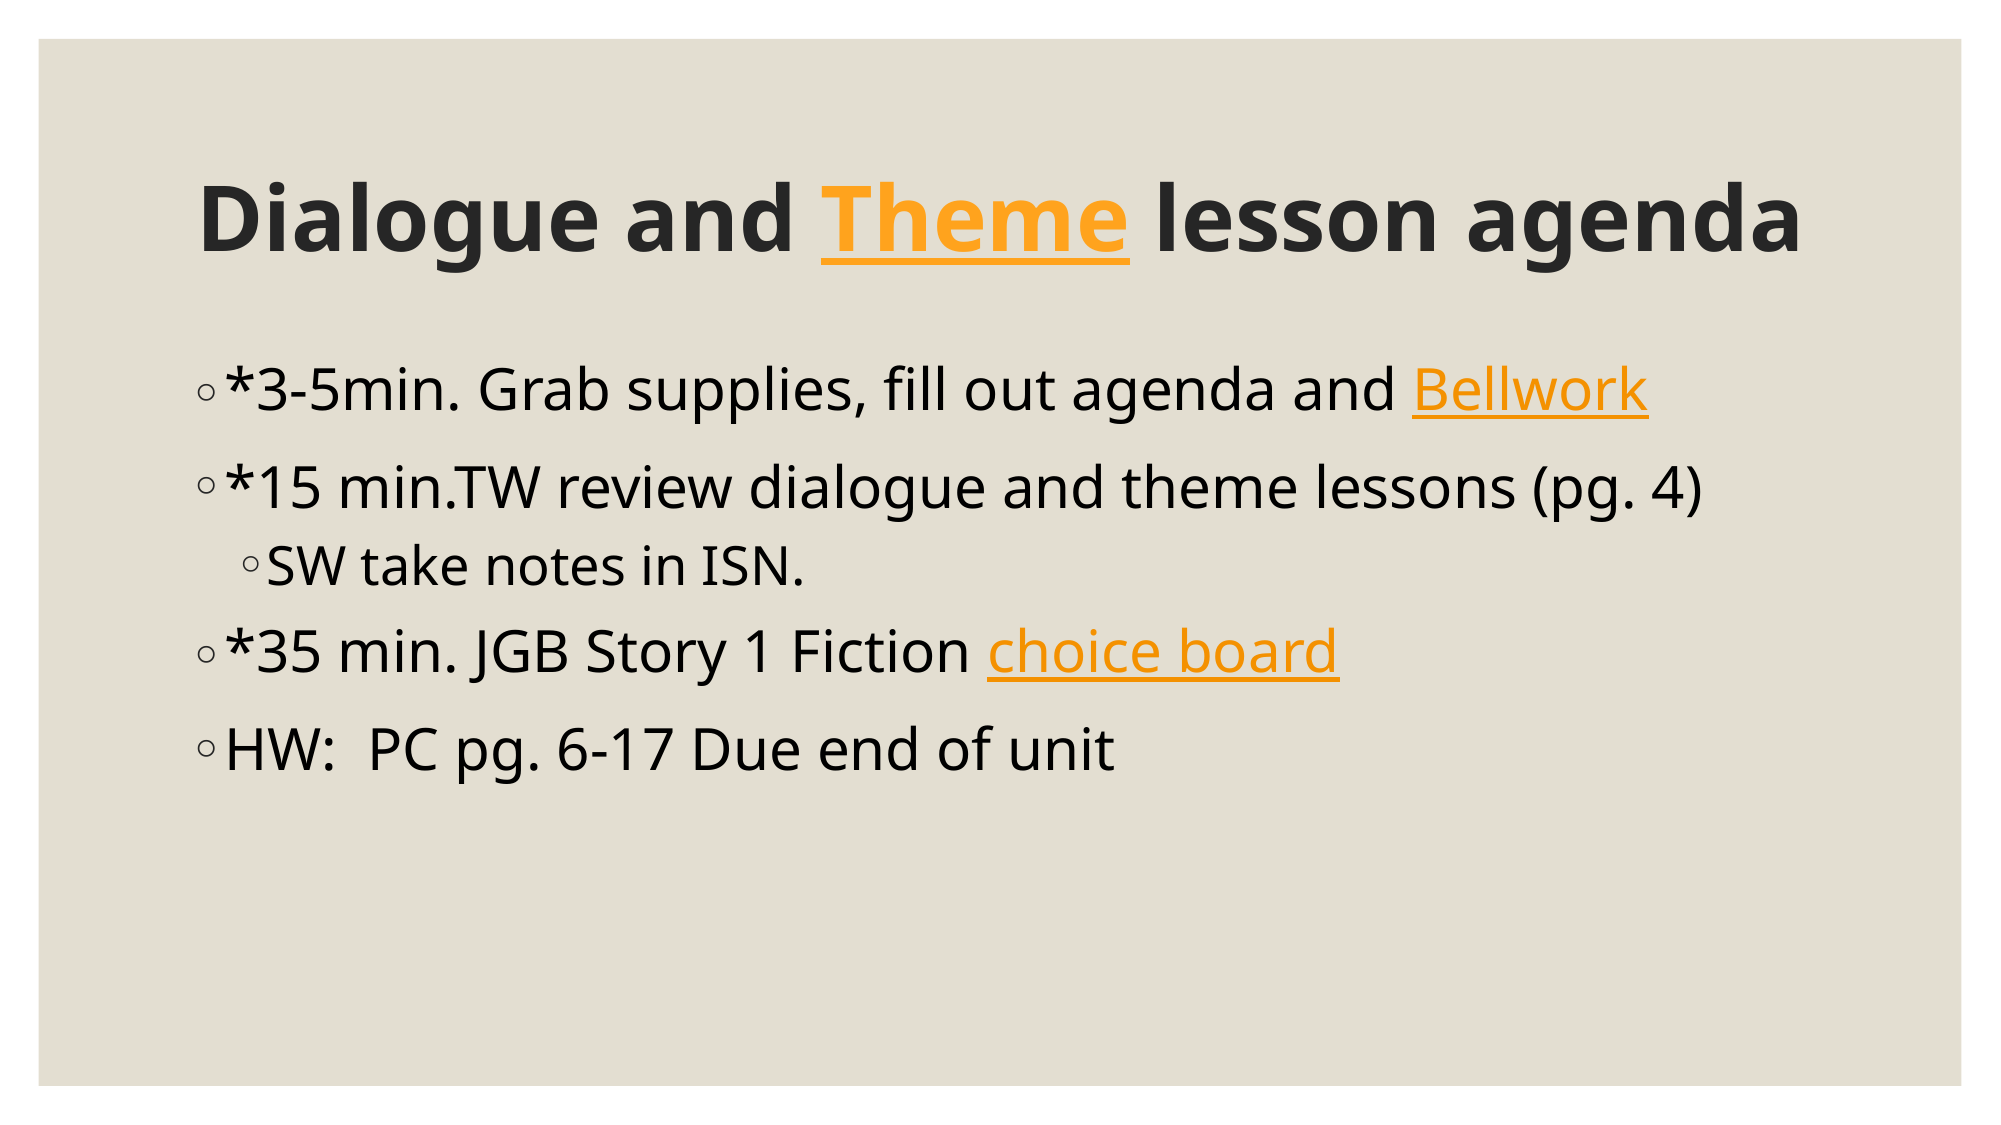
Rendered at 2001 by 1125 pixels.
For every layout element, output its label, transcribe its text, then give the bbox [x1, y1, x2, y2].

list *3-5min. Grab supplies, fill out agenda and Bellwork *15 min.TW review dialogue and theme lessons (pg. 4) SW take notes in ISN. *35 min. JGB Story 1 Fiction choice board HW: PC pg. 6-17 Due end of unit [174, 345, 1825, 990]
title Dialogue and Theme lesson agenda [174, 105, 1825, 331]
